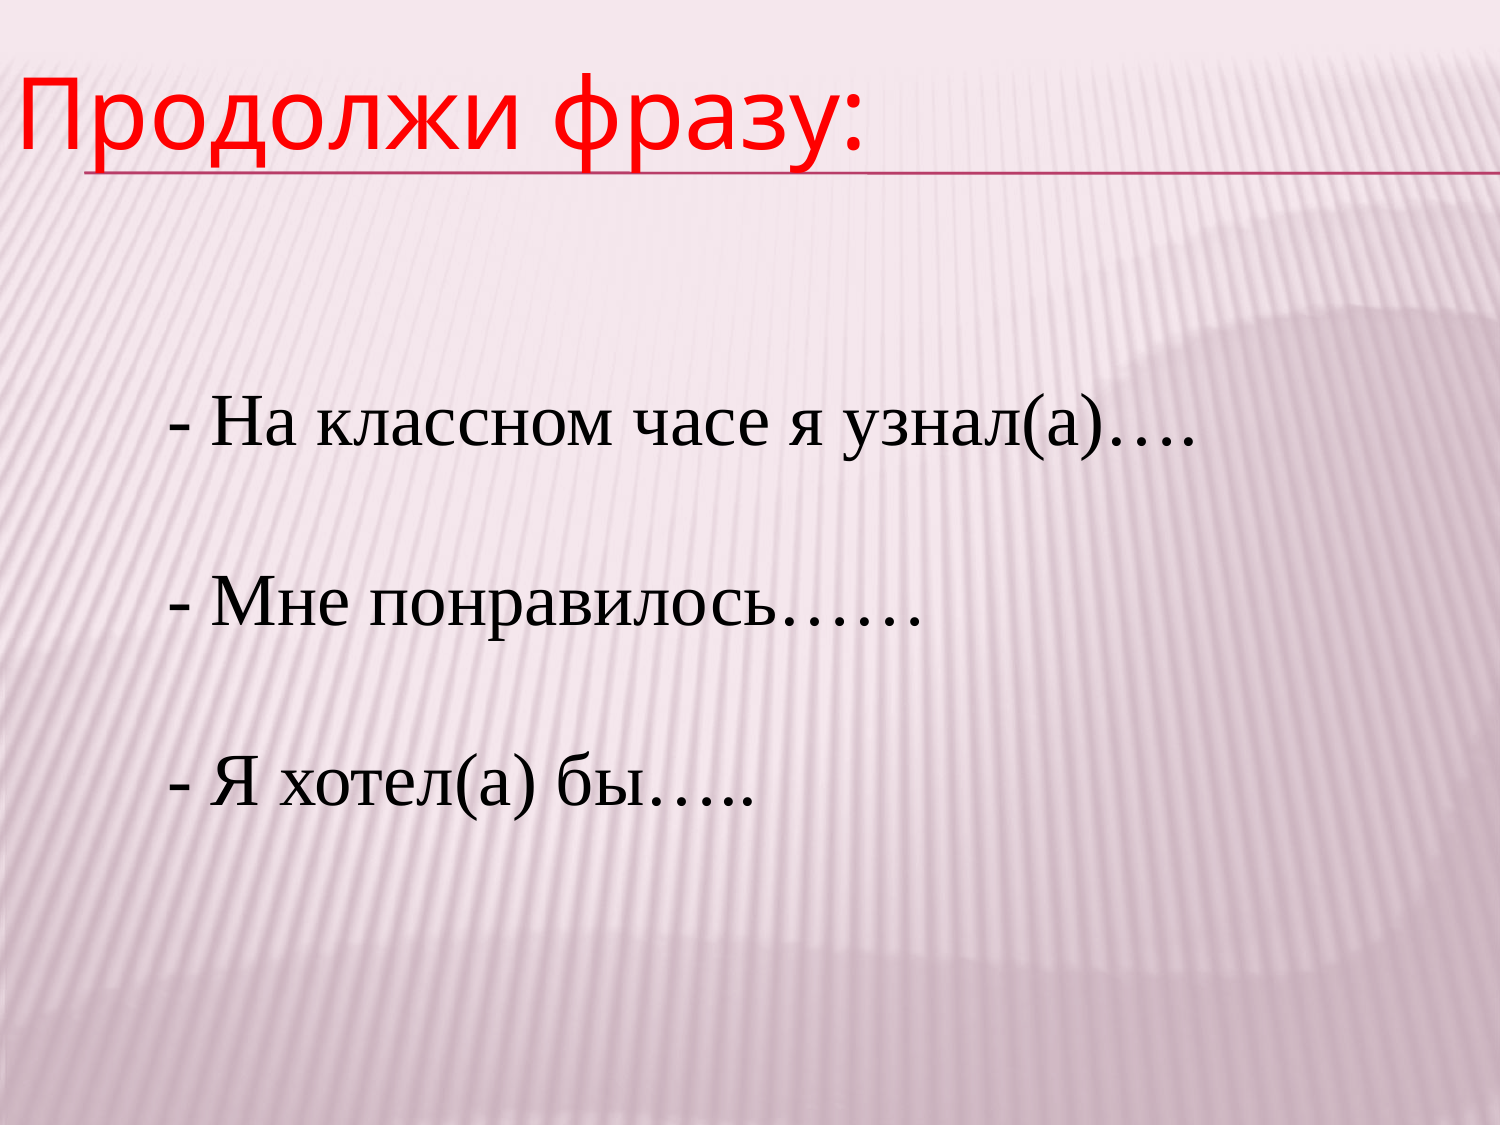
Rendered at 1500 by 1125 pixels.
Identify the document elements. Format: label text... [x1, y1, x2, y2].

text_box - На классном часе я узнал(а)…. - Мне понравилось…… - Я хотел(а) бы….. [152, 363, 1372, 828]
list Продолжи фразу: [0, 42, 926, 446]
